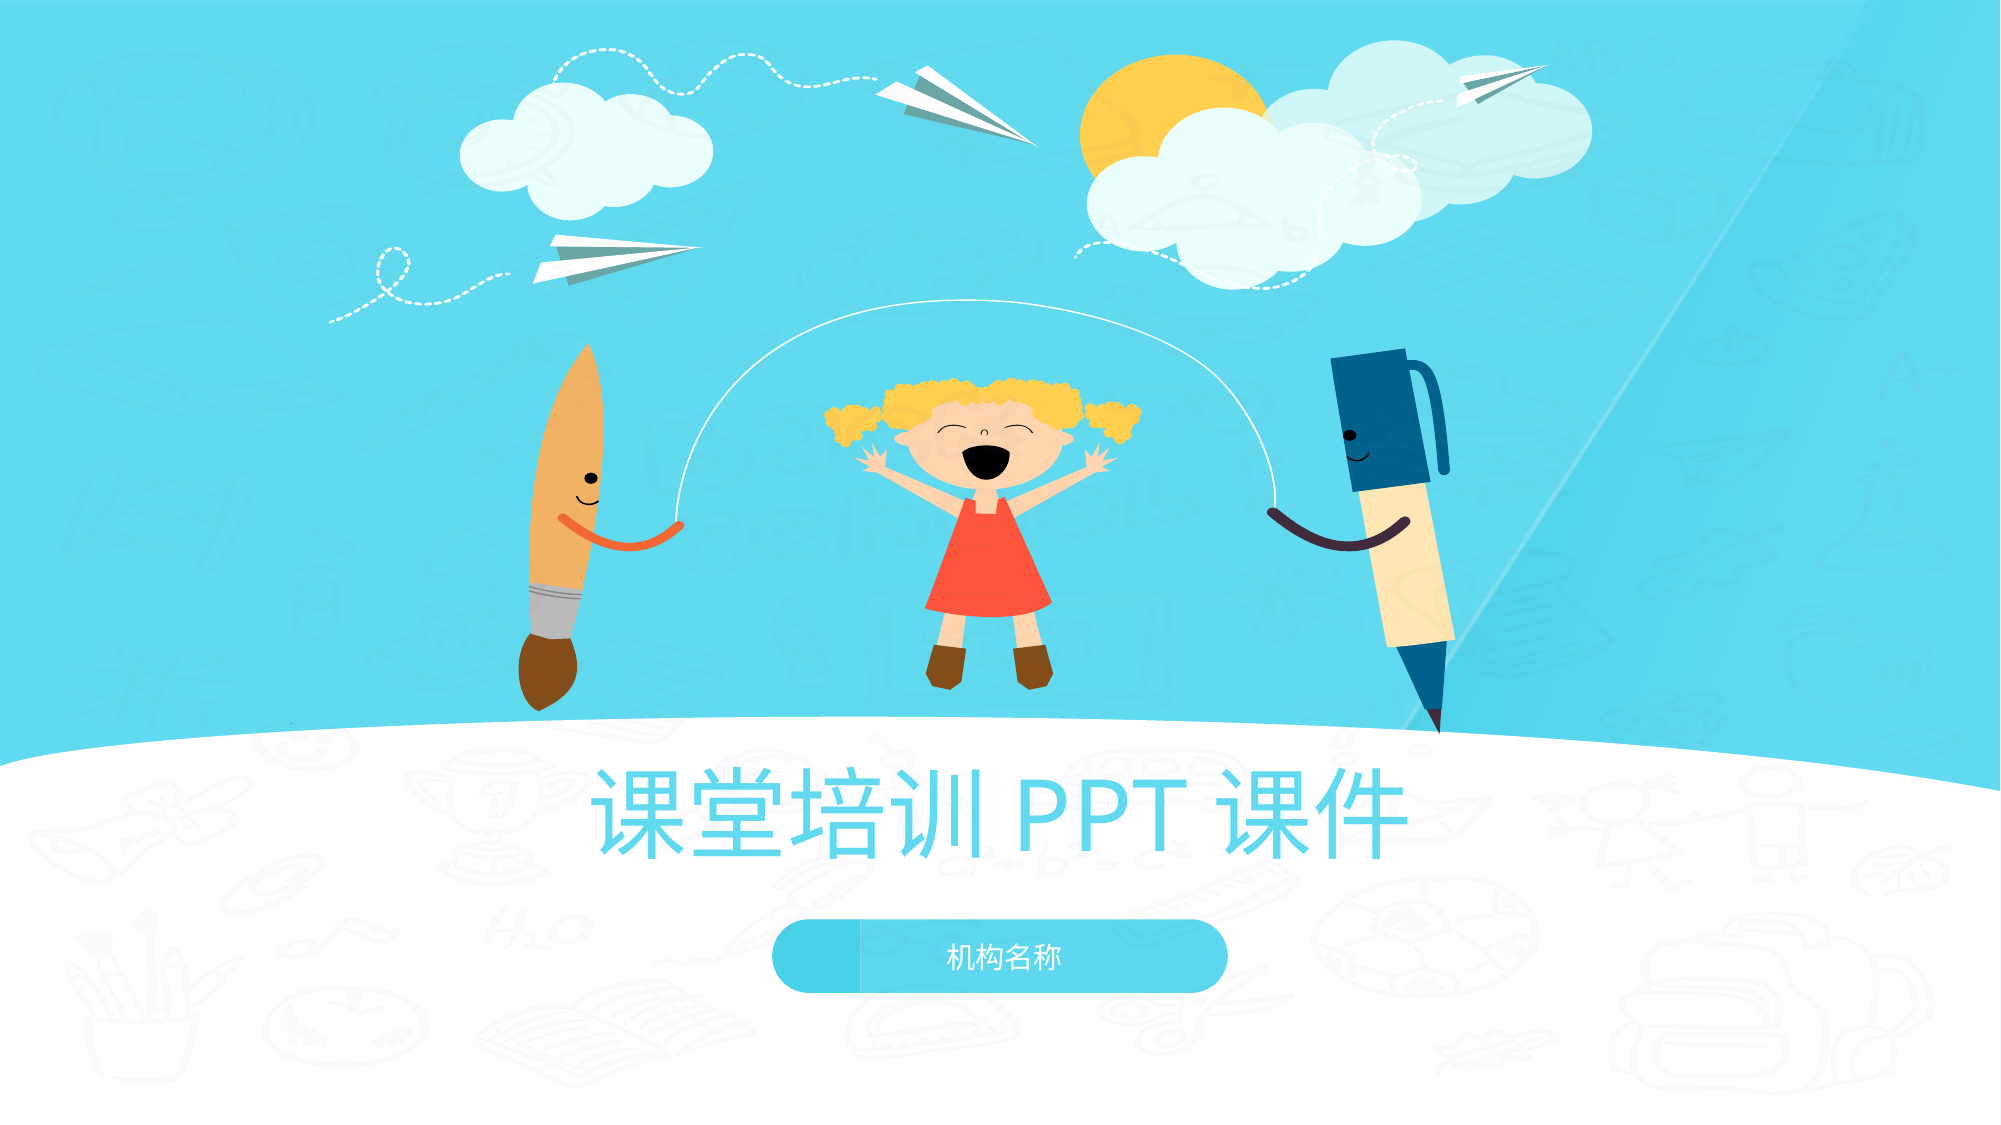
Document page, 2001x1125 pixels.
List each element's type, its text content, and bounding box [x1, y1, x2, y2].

picture [0, 0, 2001, 1125]
text_box 机构名称 [931, 932, 1078, 983]
title 课堂培训PPT课件 [137, 730, 1863, 908]
